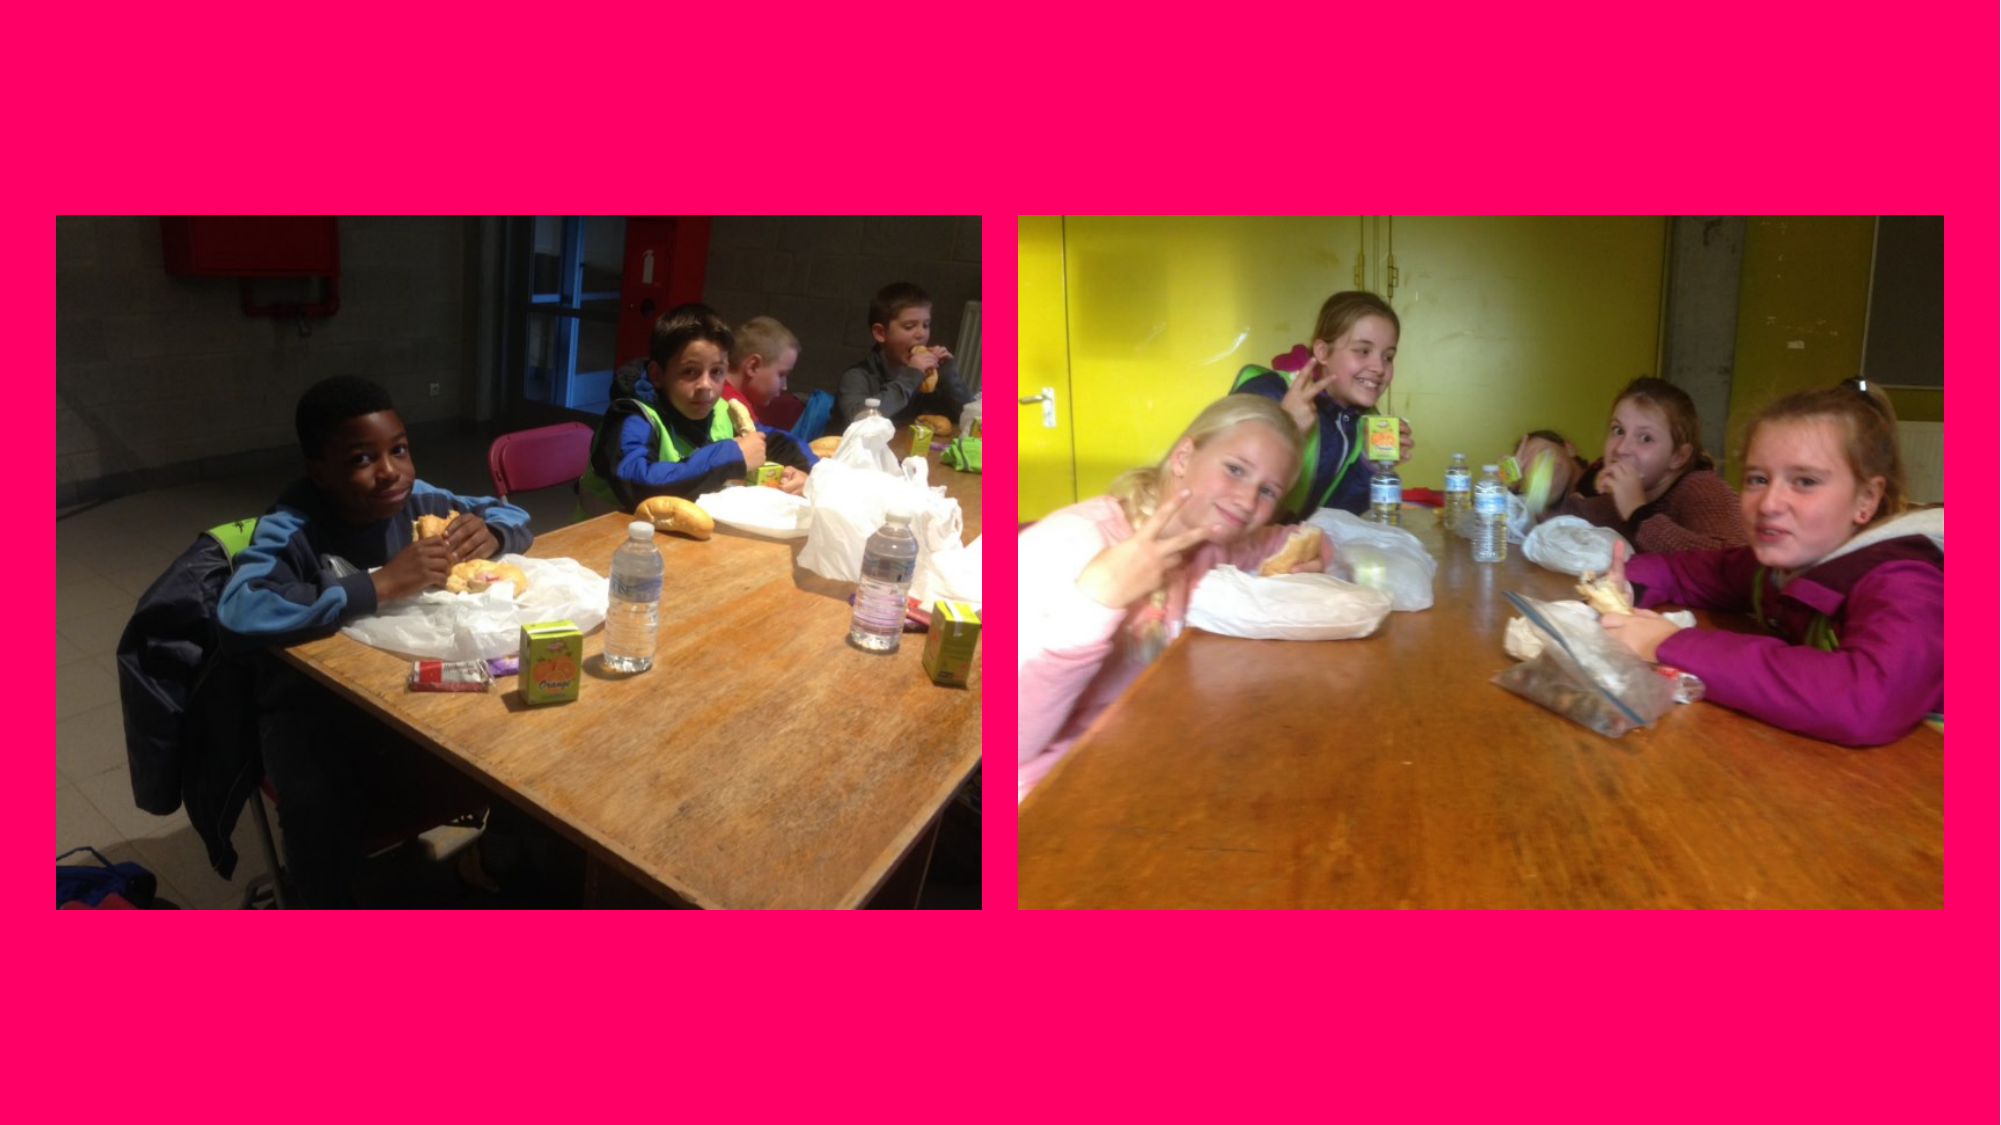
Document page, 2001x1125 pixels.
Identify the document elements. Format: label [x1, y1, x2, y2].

picture [56, 215, 982, 910]
picture [1018, 215, 1944, 910]
